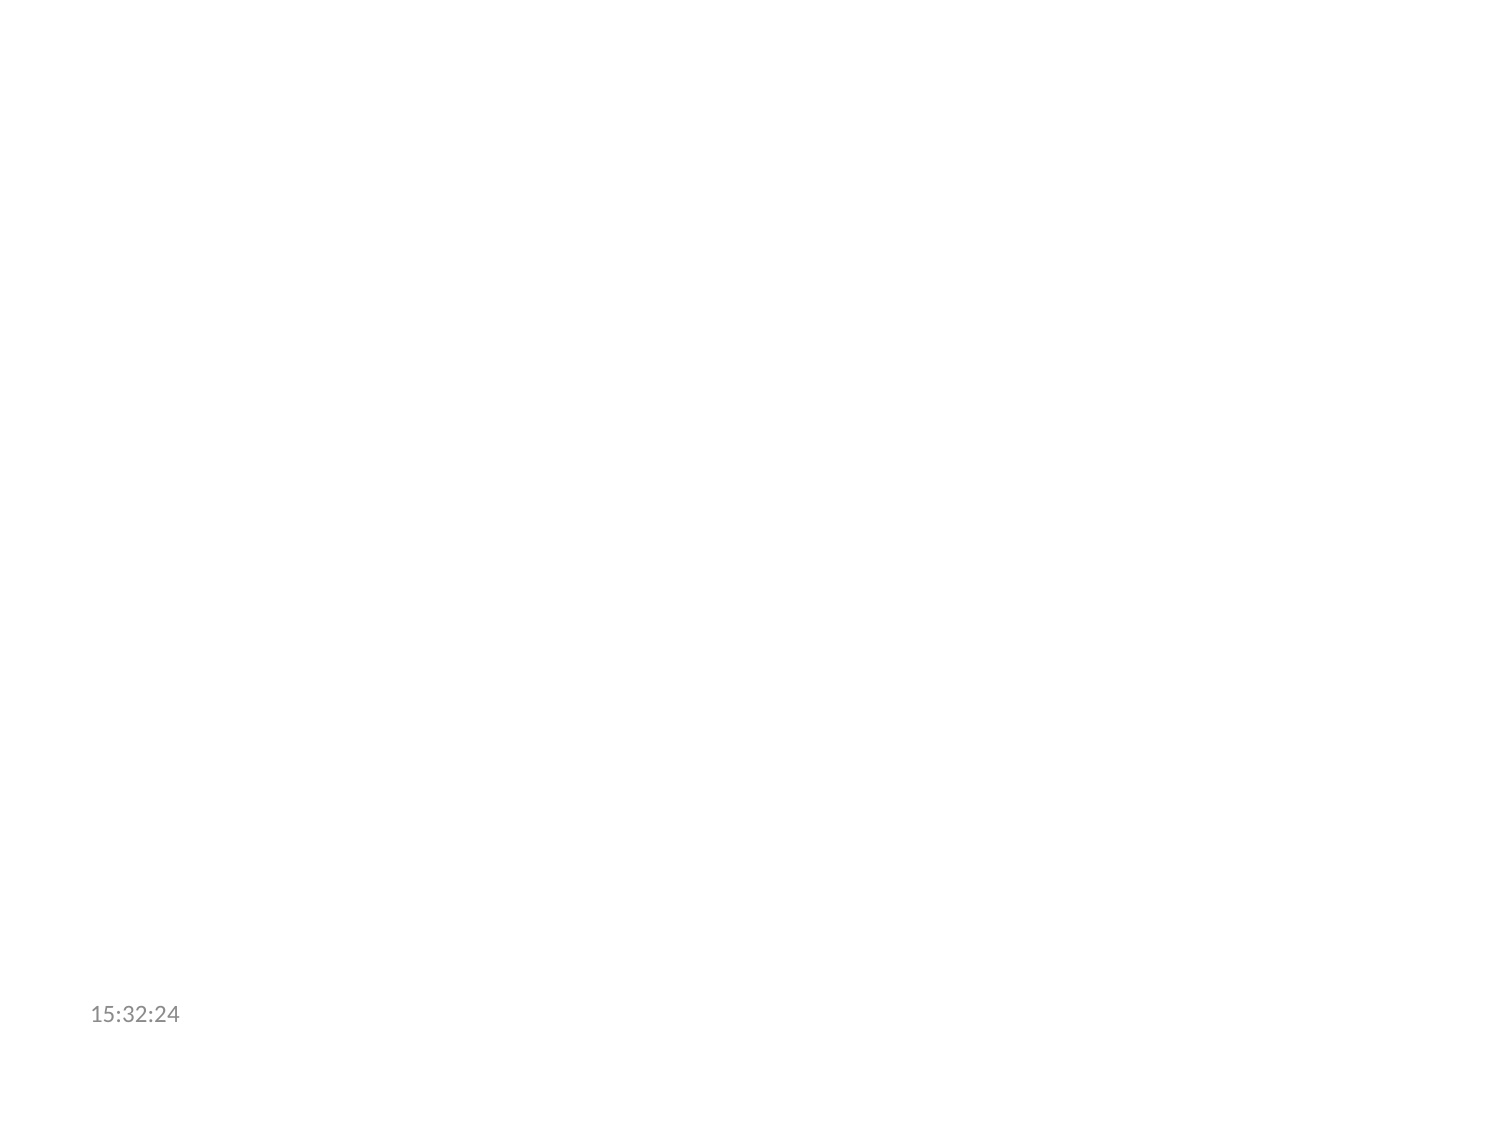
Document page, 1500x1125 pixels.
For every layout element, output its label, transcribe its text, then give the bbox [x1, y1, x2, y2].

text_box 15:35:09 [75, 982, 425, 1043]
